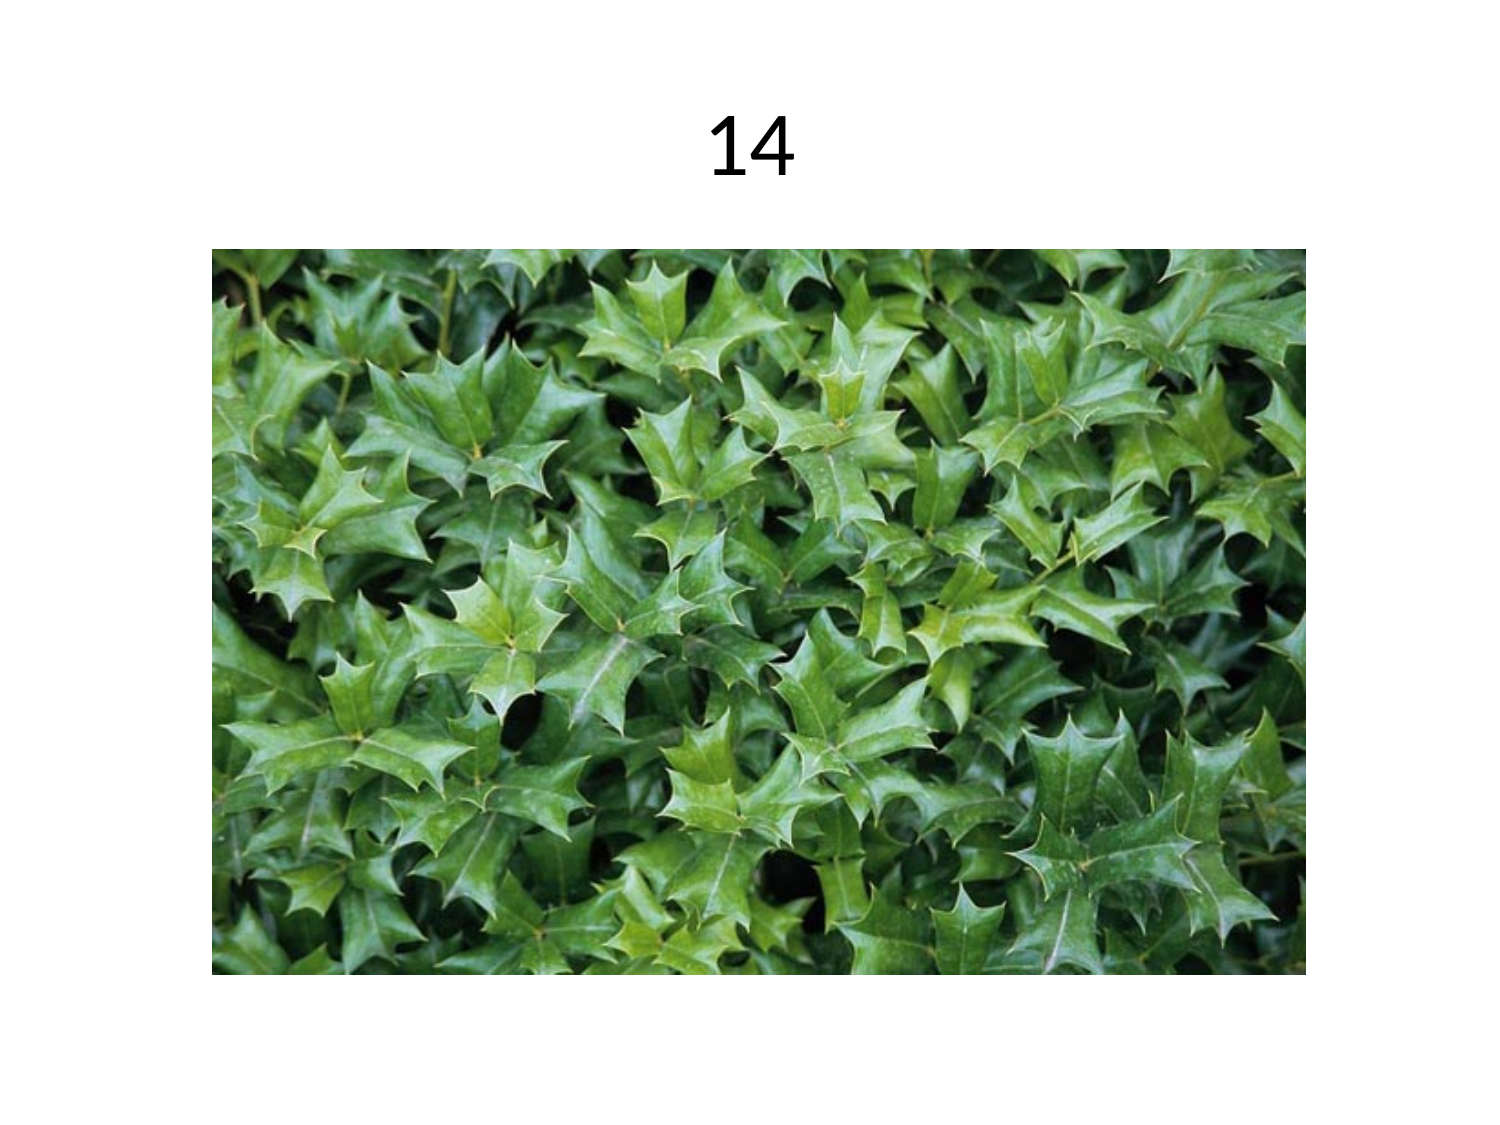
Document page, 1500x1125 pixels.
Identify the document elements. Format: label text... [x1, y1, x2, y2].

picture [212, 249, 1306, 976]
title 14 [75, 45, 1425, 233]
